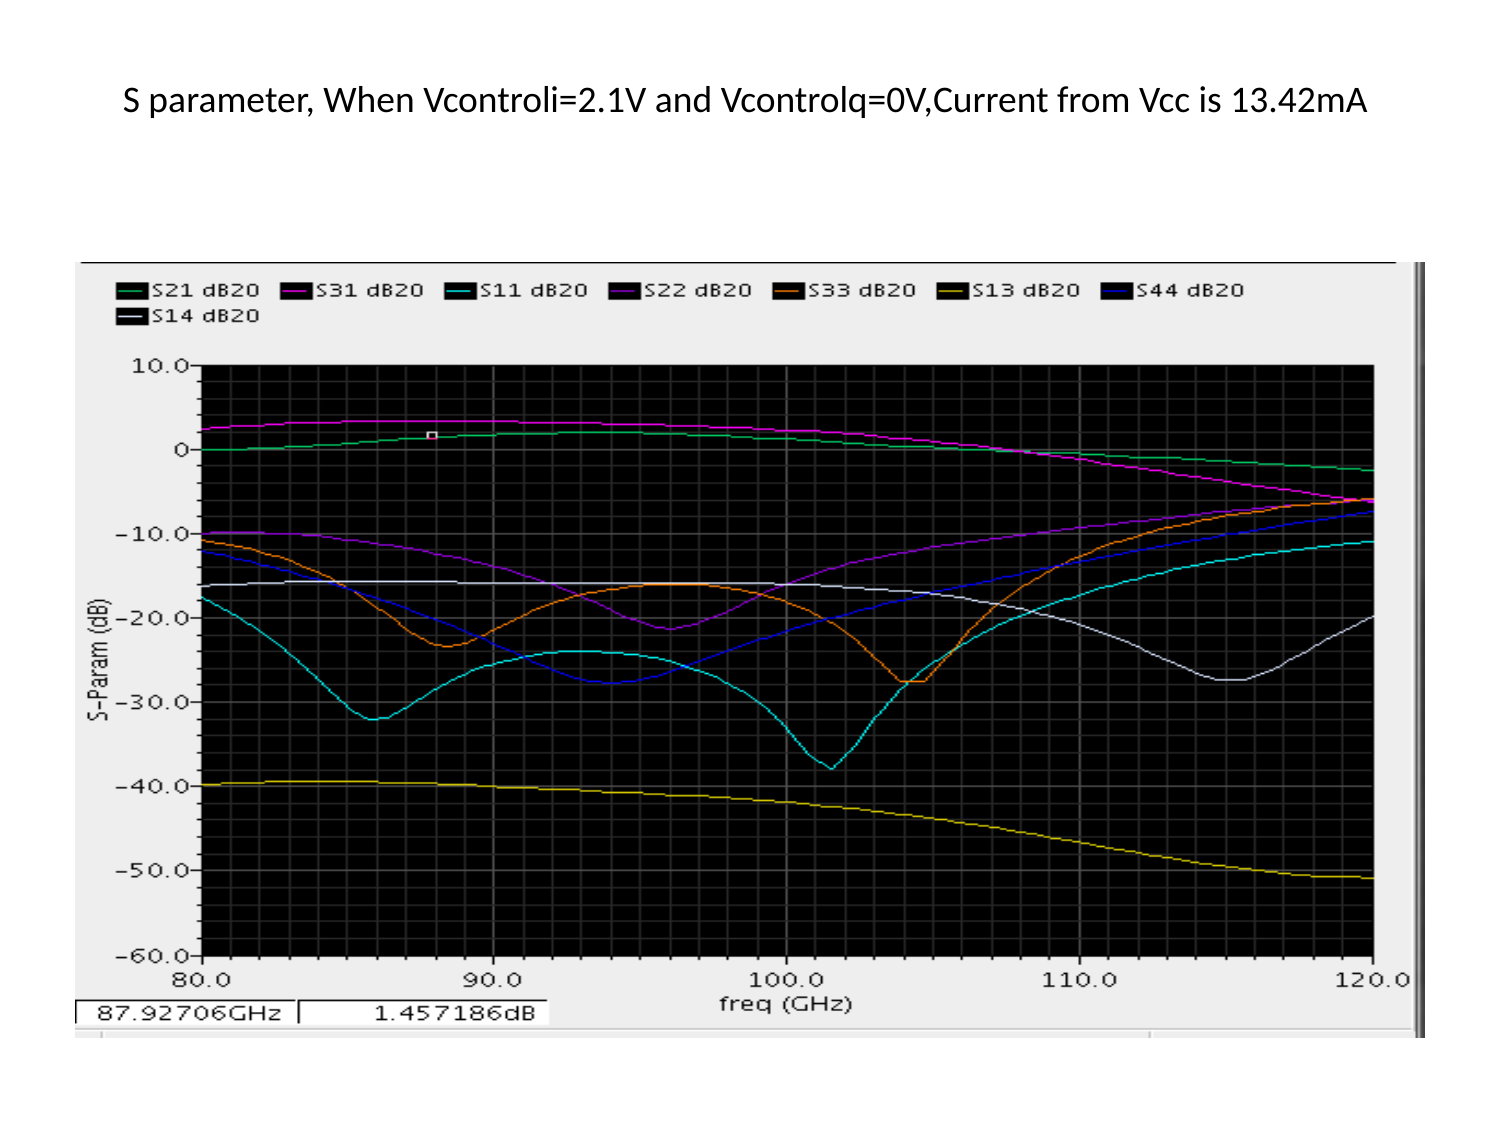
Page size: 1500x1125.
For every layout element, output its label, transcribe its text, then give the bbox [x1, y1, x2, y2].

title S parameter, When Vcontroli=2.1V and Vcontrolq=0V,Current from Vcc is 13.42mA [75, 45, 1425, 150]
picture [74, 262, 1426, 1038]
